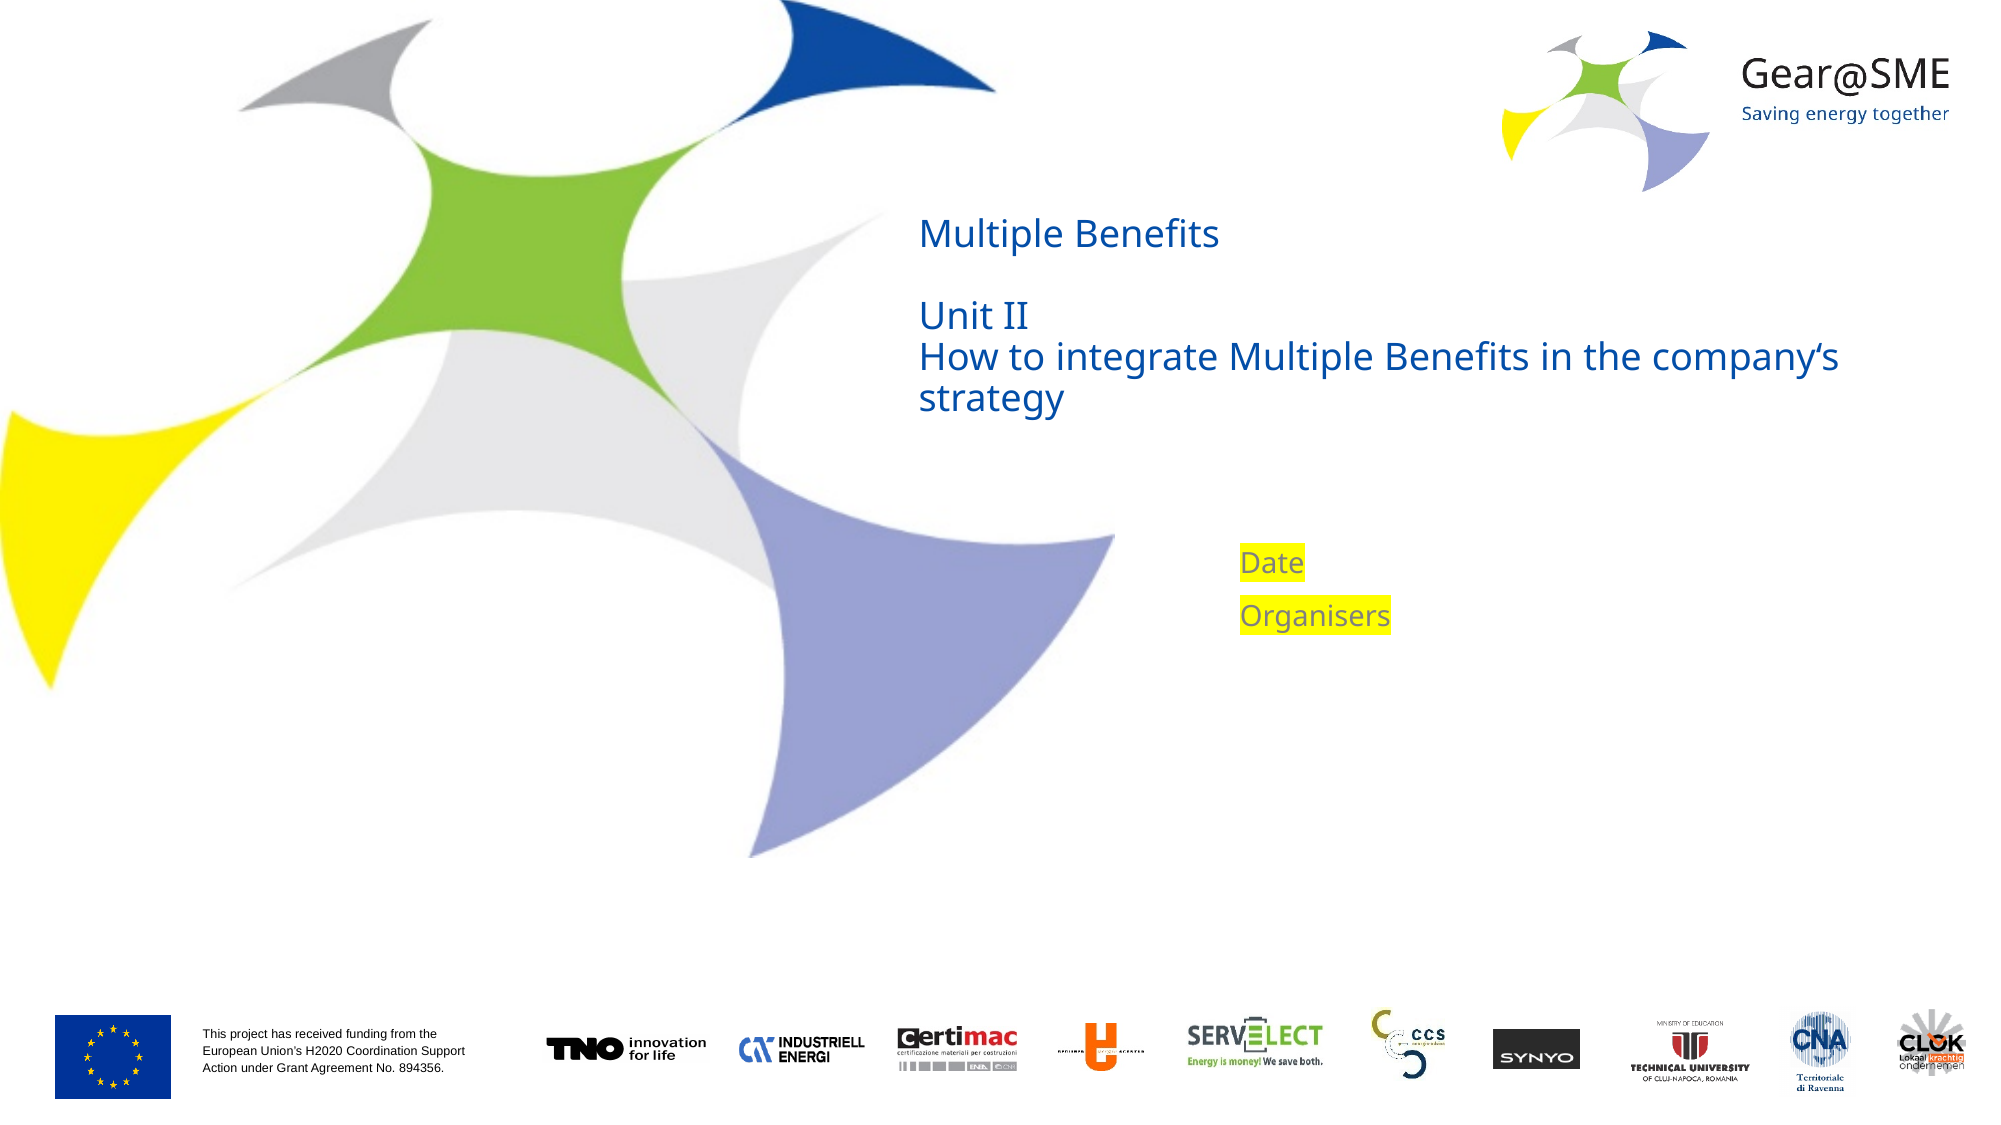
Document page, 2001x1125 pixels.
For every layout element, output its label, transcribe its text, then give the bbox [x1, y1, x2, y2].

picture [897, 1026, 1017, 1071]
picture [55, 1015, 171, 1099]
picture [1493, 1029, 1580, 1069]
picture [1625, 1021, 1755, 1082]
picture [0, 0, 1115, 858]
picture [1897, 1009, 1966, 1076]
picture [1058, 1023, 1144, 1071]
picture [726, 1019, 878, 1078]
list Date Organisers [1224, 541, 1674, 755]
picture [1175, 1009, 1335, 1068]
picture [1502, 31, 1949, 192]
picture [1371, 1007, 1445, 1081]
title Multiple Benefits Unit II How to integrate Multiple Benefits in the company‘s strategy [903, 206, 1949, 428]
picture [542, 1034, 710, 1063]
